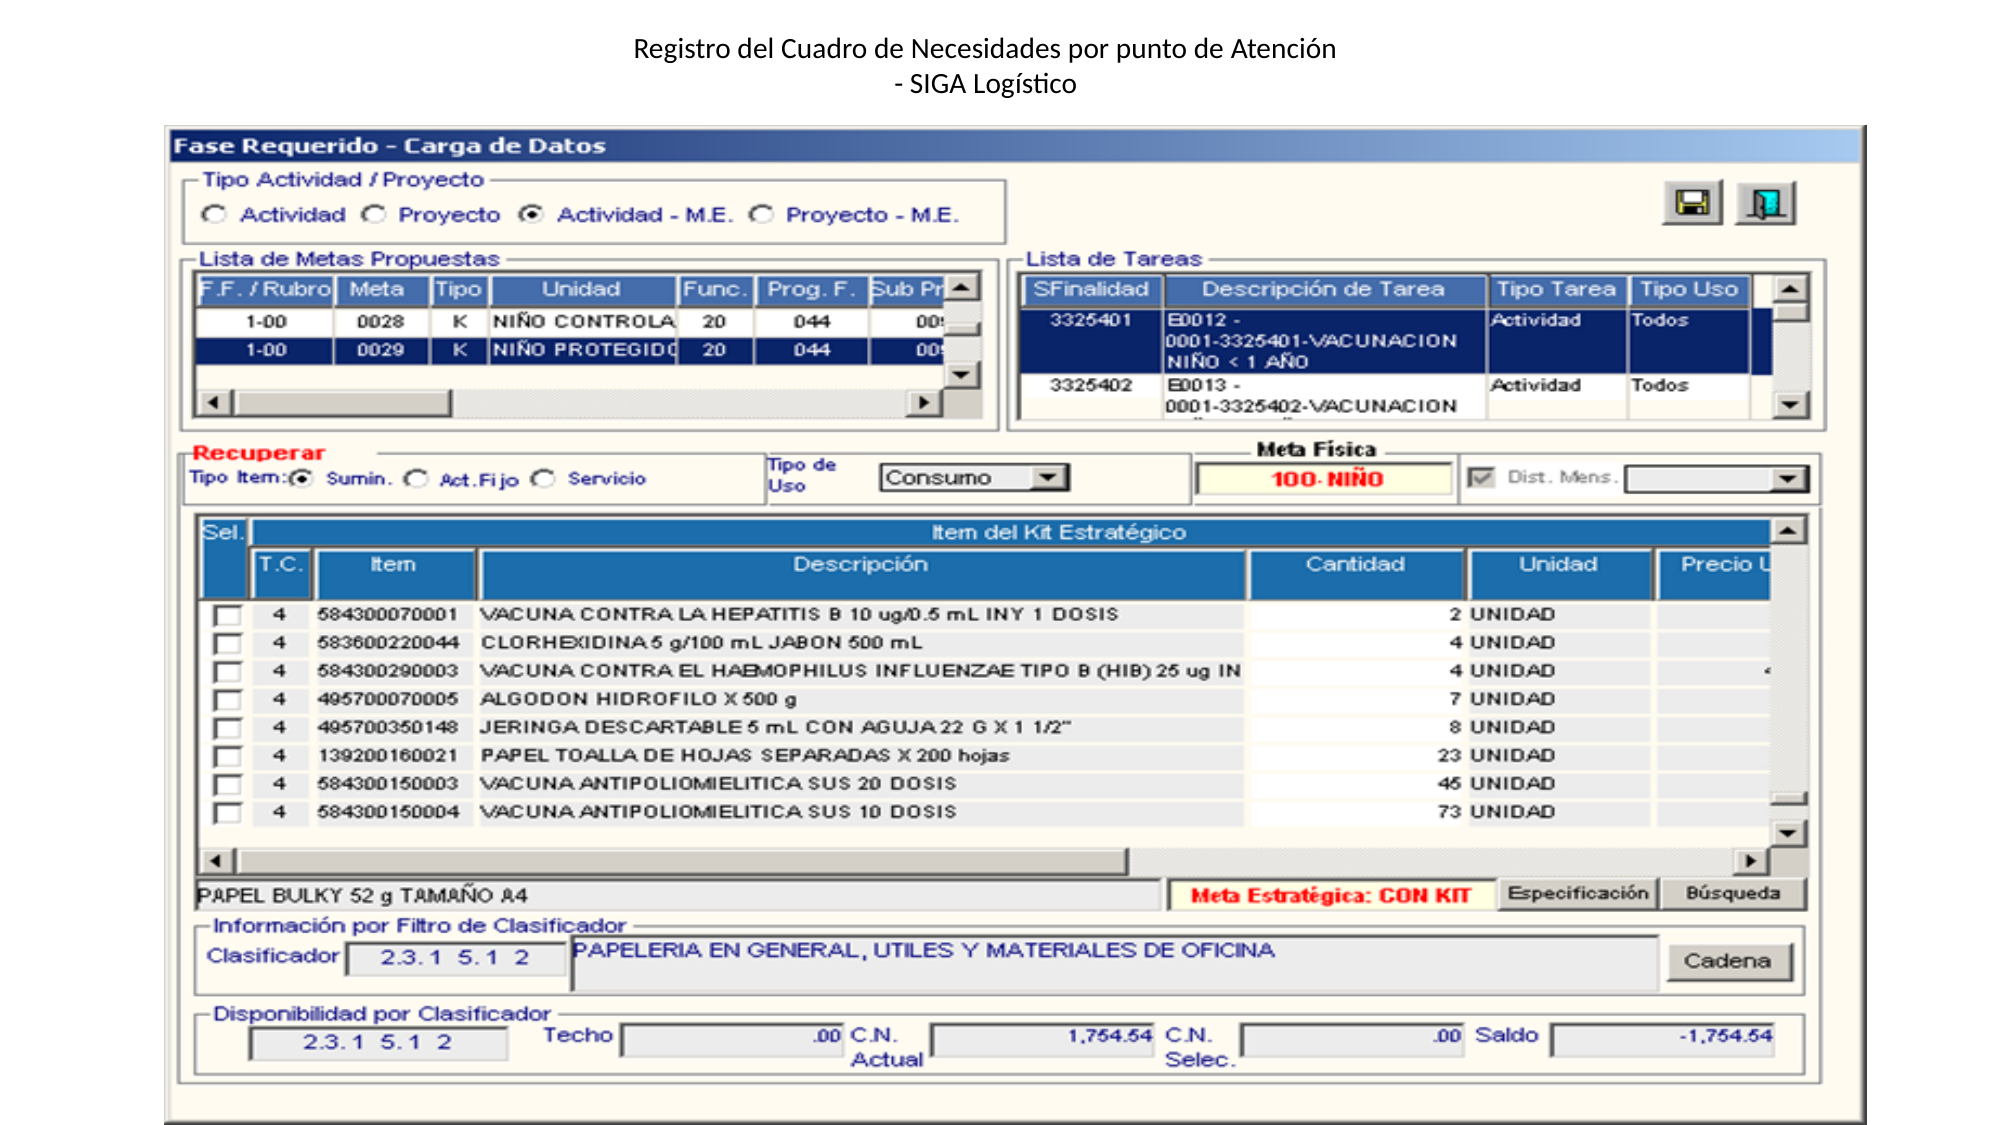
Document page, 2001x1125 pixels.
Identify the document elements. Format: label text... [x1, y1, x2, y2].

title Registro del Cuadro de Necesidades por punto de Atención - SIGA Logístico [89, 21, 1883, 108]
picture [164, 125, 1867, 1125]
